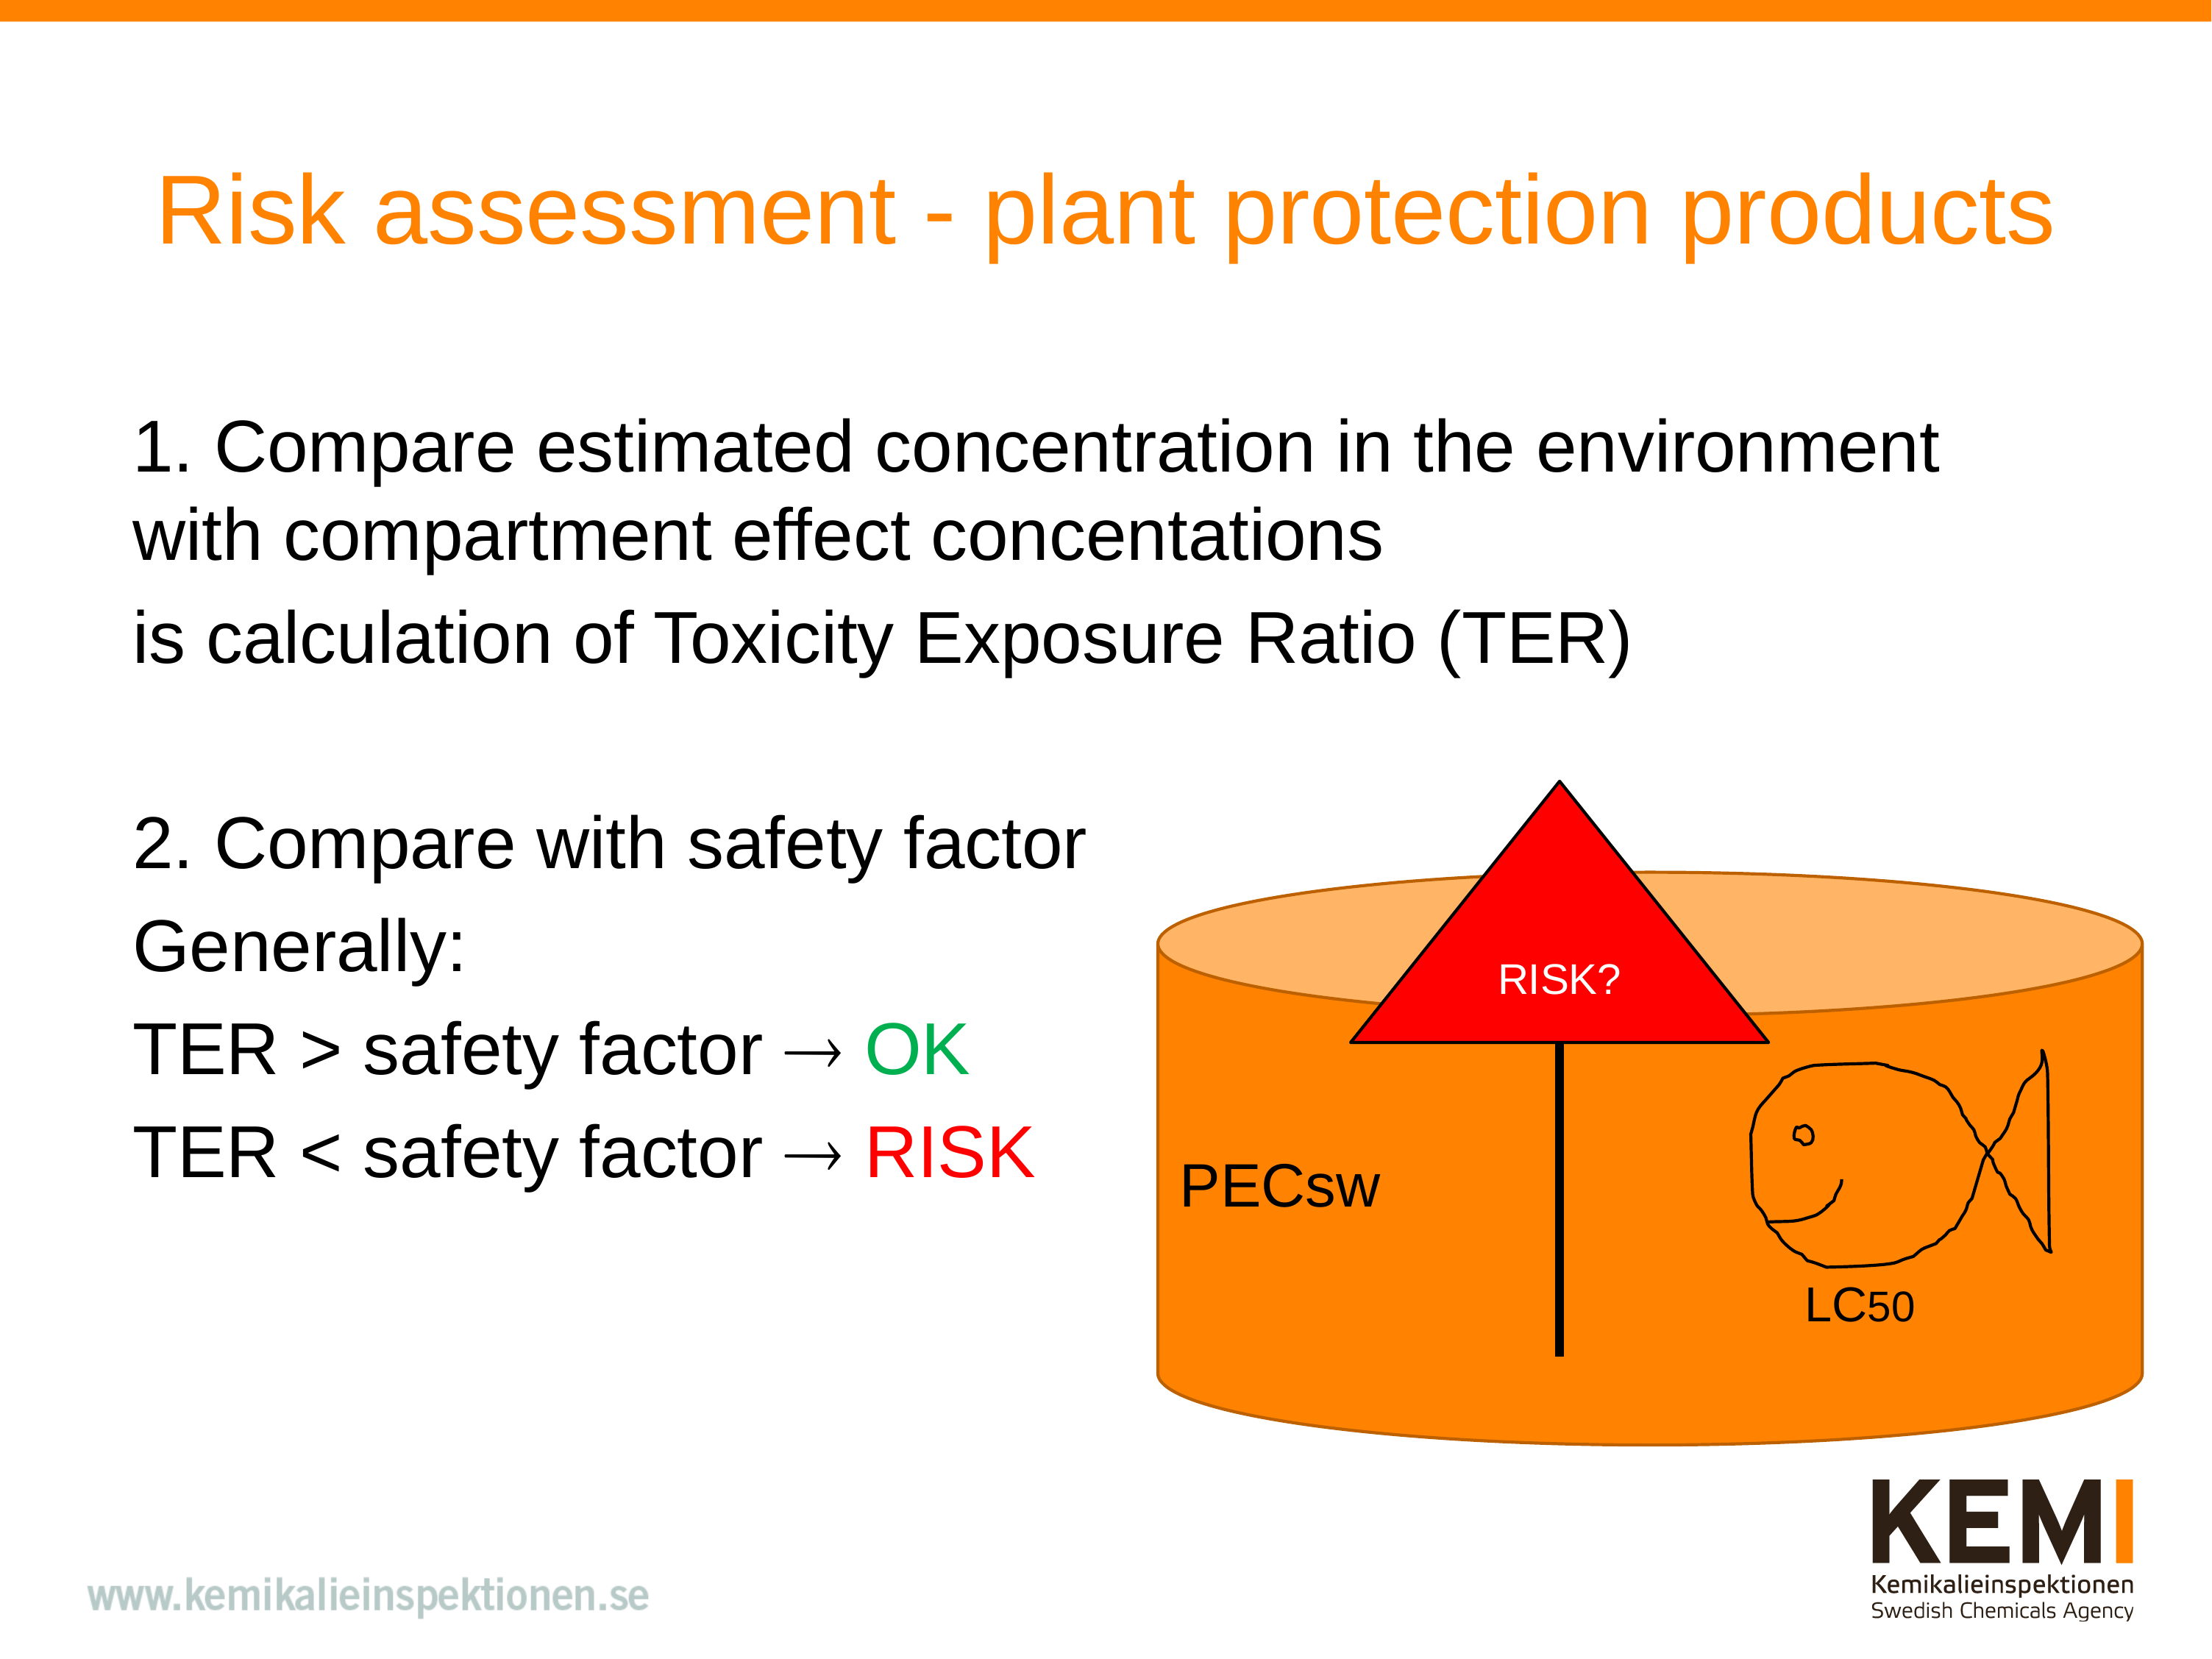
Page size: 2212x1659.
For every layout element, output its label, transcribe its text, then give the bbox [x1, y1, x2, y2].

text_box [1124, 387, 2101, 1446]
picture [1872, 1479, 2133, 1621]
list 1. Compare estimated concentration in the environment with compartment effect concentations is calculation of Toxicity Exposure Ratio (TER) 2. Compare with safety factor Generally: TER > safety factor  OK TER < safety factor  RISK [110, 387, 2101, 1482]
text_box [1157, 781, 2143, 1446]
picture [87, 1573, 652, 1621]
title Risk assessment - plant protection products [110, 66, 2101, 344]
